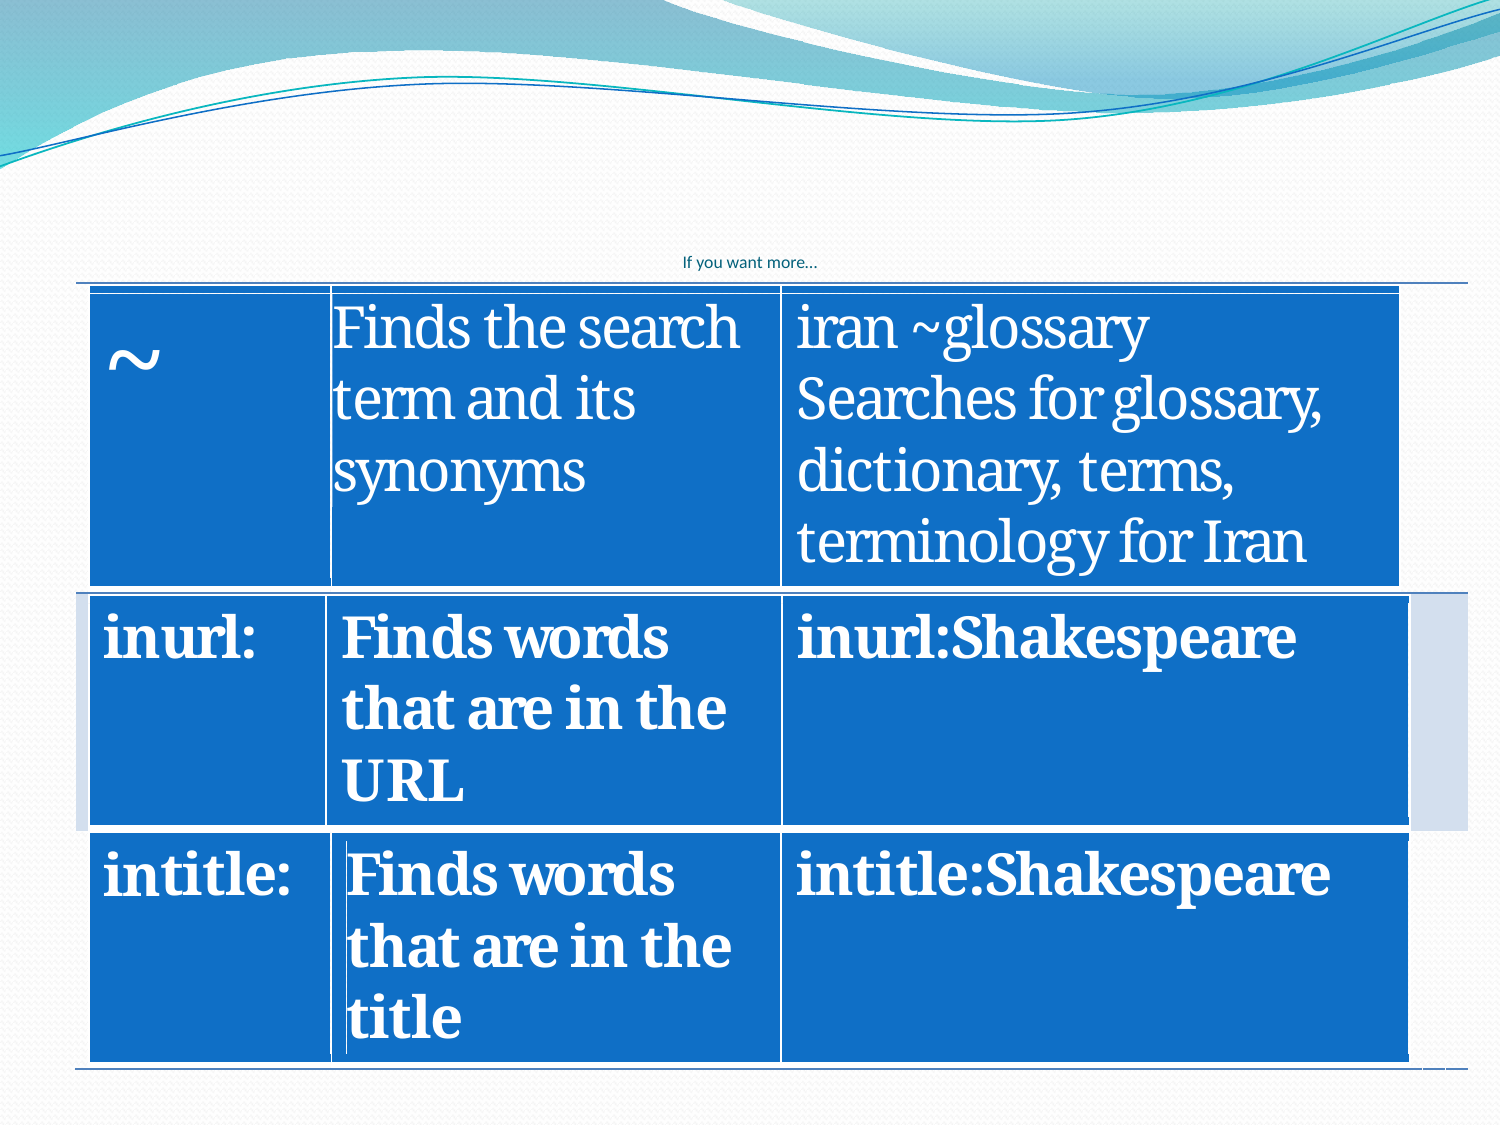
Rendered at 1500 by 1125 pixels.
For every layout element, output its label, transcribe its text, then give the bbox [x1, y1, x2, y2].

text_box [74, 281, 1470, 1125]
title If you want more… [75, 0, 1425, 281]
